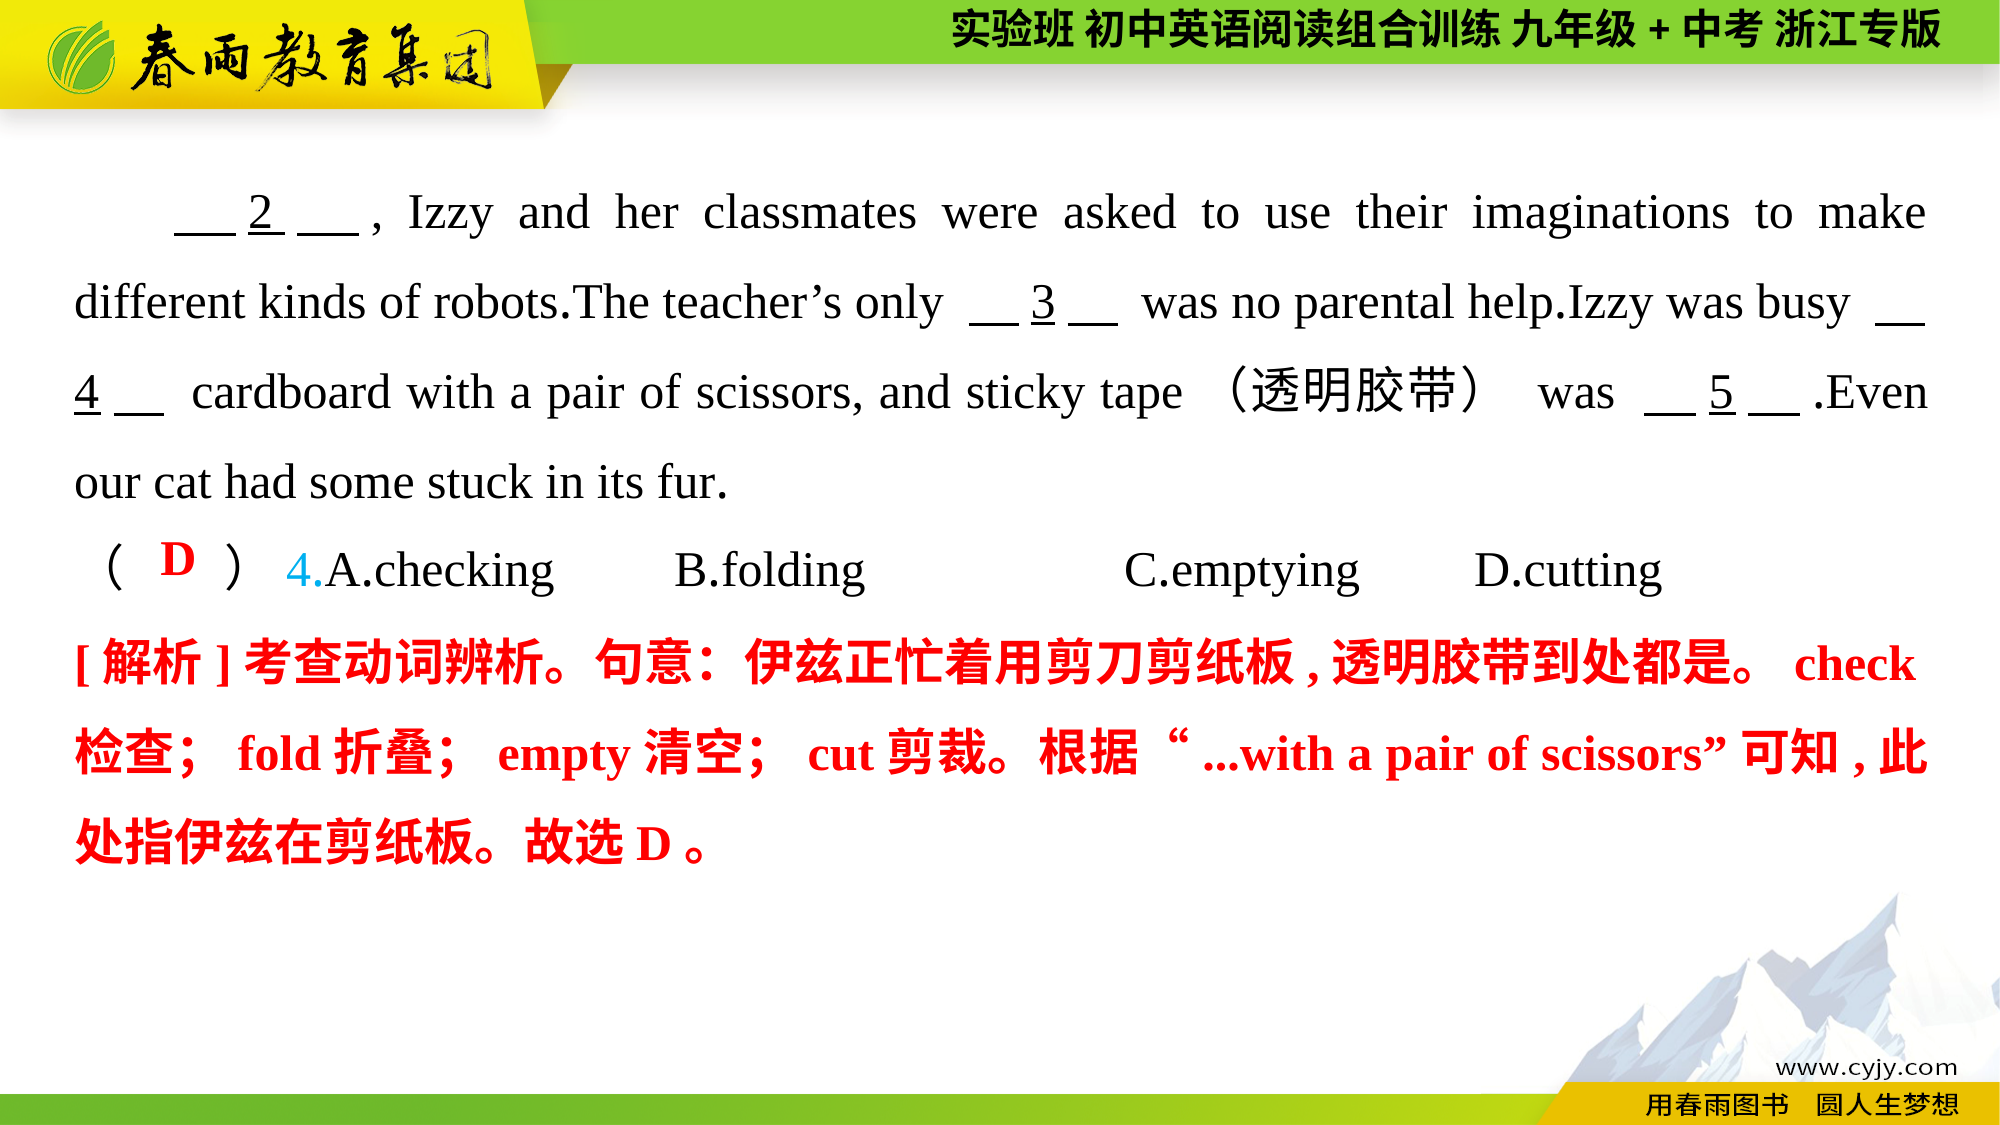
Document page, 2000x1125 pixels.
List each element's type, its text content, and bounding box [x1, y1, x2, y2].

list 2 , Izzy and her classmates were asked to use their imaginations to make different kinds of robots.The teacher’s only 3 was no parental help.Izzy was busy 4 cardboard with a pair of scissors, and sticky tape（透明胶带） was 5 .Even our cat had some stuck in its fur. [59, 141, 1944, 498]
text_box [解析]考查动词辨析。句意：伊兹正忙着用剪刀剪纸板,透明胶带到处都是。check检查；fold折叠；empty清空；cut剪裁。根据“...with a pair of scissors”可知,此处指伊兹在剪纸板。故选D。 [59, 593, 1944, 879]
text_box （ ）4.A.checking B.folding C.emptying D.cutting [59, 498, 1944, 593]
text_box D [145, 517, 212, 593]
picture [0, 0, 2000, 1125]
